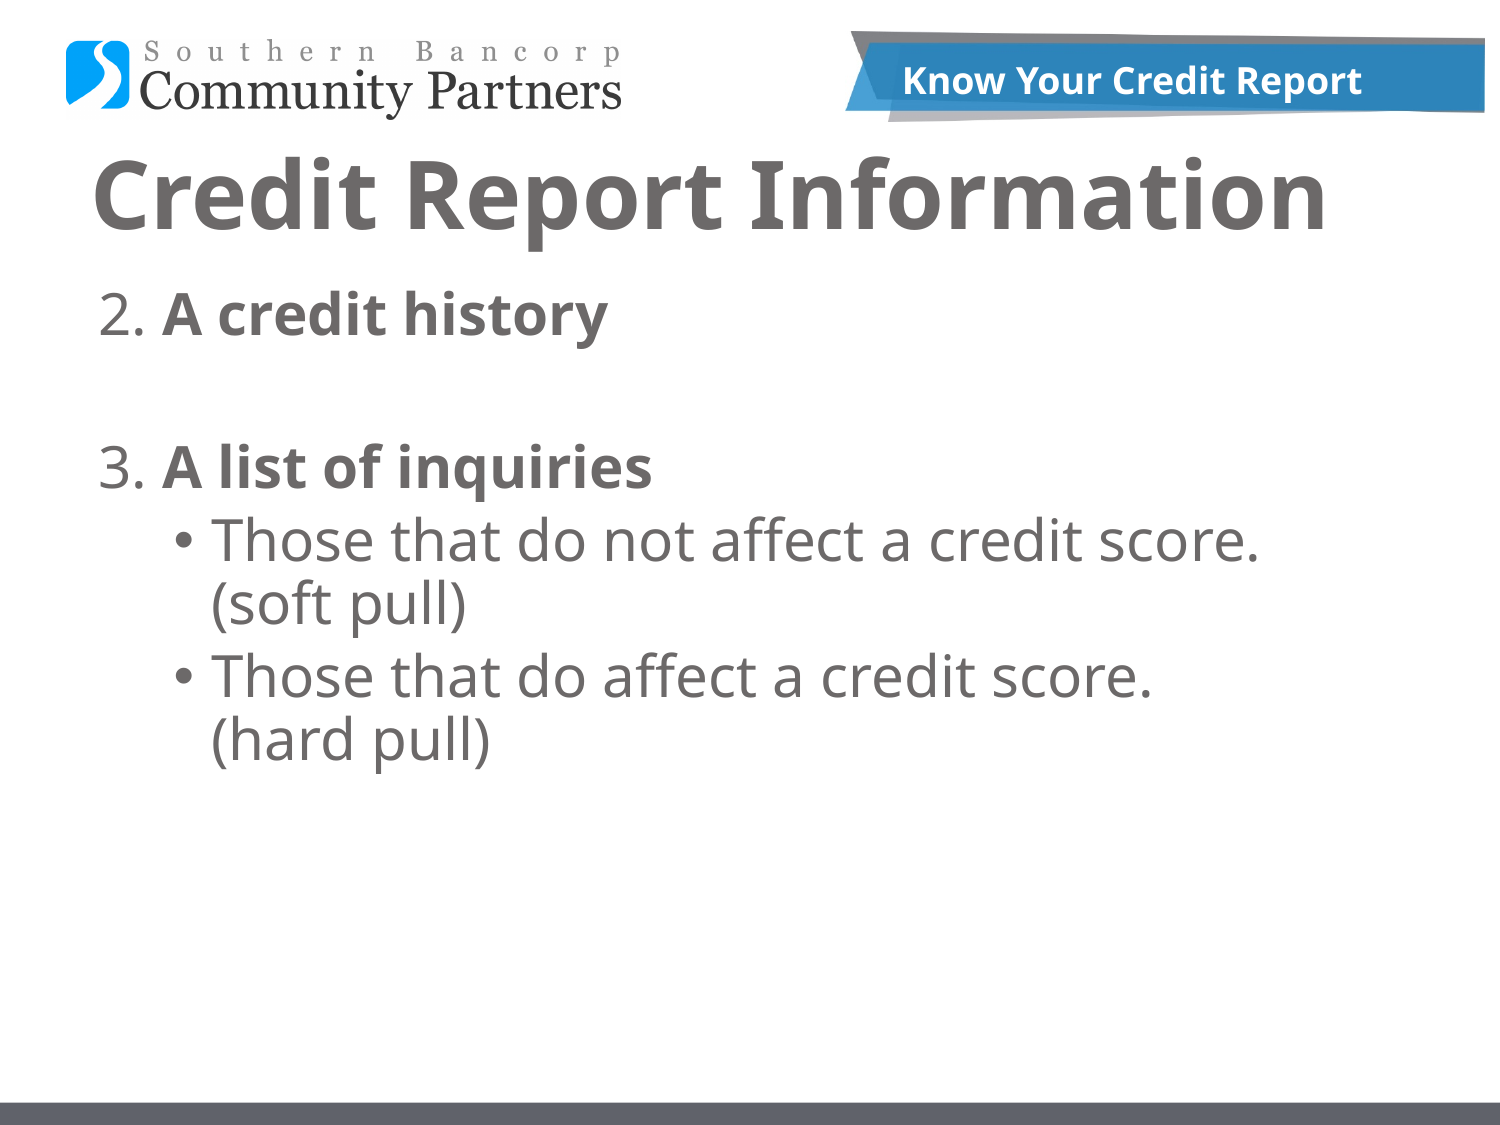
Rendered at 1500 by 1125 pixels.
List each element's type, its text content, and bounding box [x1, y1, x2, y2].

picture [845, 31, 1485, 122]
list 2. A credit history 3. A list of inquiries Those that do not affect a credit score. (soft pull) Those that do affect a credit score. (hard pull) [83, 277, 1378, 992]
text_box Know Your Credit Report [887, 49, 1469, 110]
picture [66, 39, 621, 120]
title Credit Report Information [75, 127, 1397, 271]
